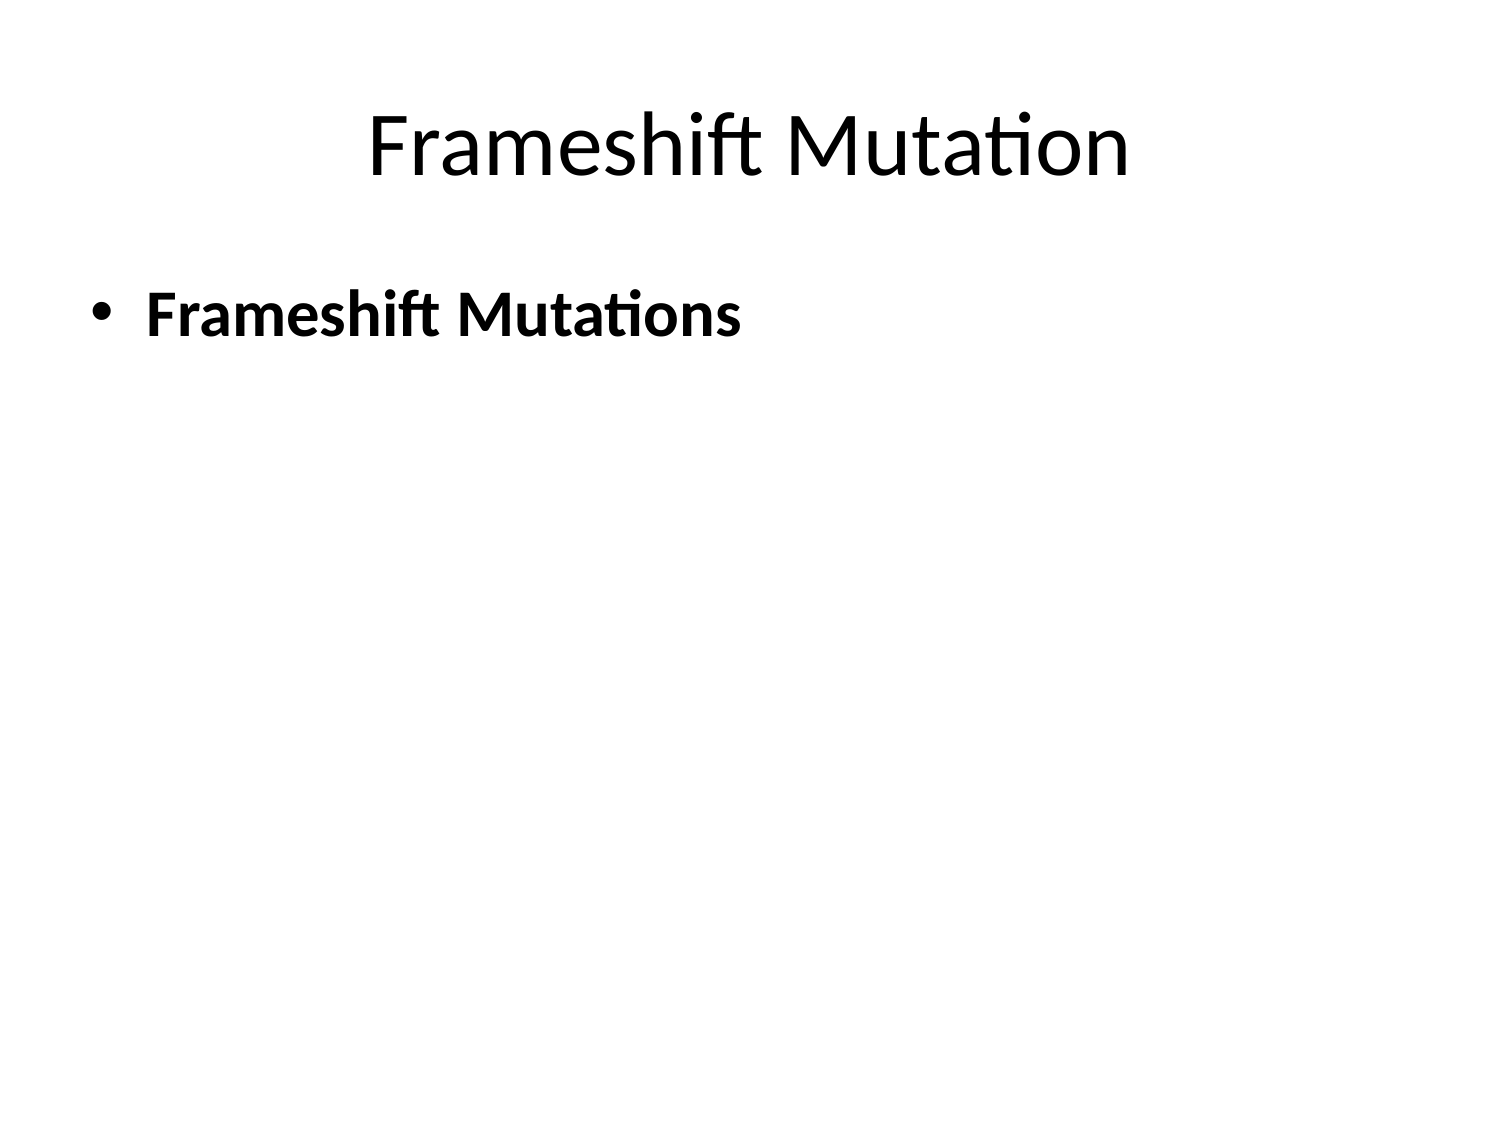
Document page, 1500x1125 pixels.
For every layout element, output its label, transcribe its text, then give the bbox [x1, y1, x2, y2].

list Frameshift Mutations [75, 262, 1425, 1005]
title Frameshift Mutation [75, 45, 1425, 233]
